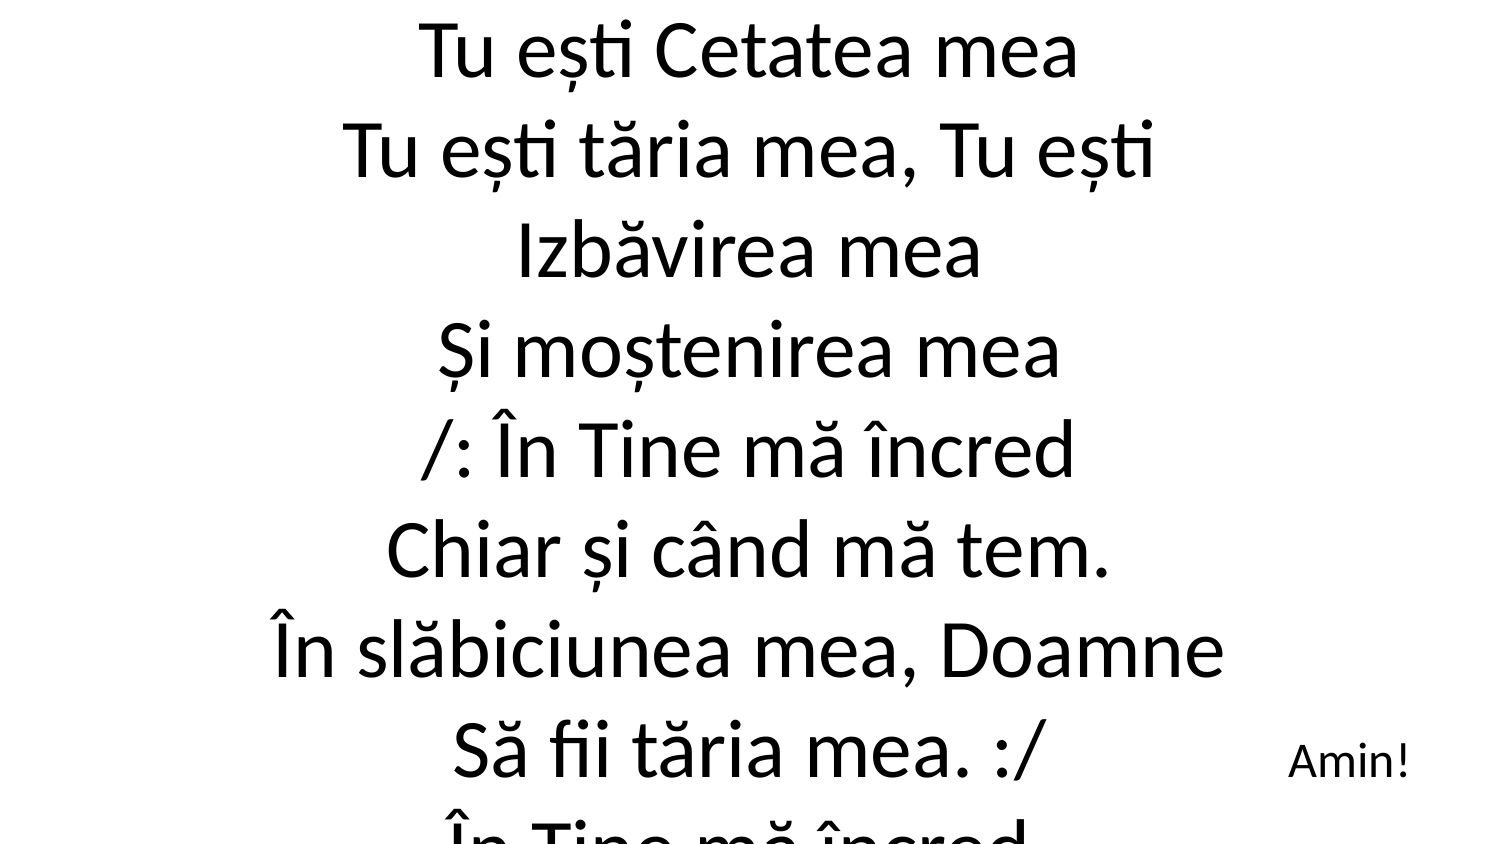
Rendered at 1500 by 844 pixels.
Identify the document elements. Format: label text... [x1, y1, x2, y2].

text_box Amin! [1273, 674, 1427, 795]
text_box Tu ești Cetatea mea Tu ești tăria mea, Tu ești Izbăvirea mea Și moștenirea mea /: În Tine mă încred Chiar și când mă tem. În slăbiciunea mea, Doamne Să fii tăria mea. :/ În Tine mă încred. [257, 0, 1242, 844]
